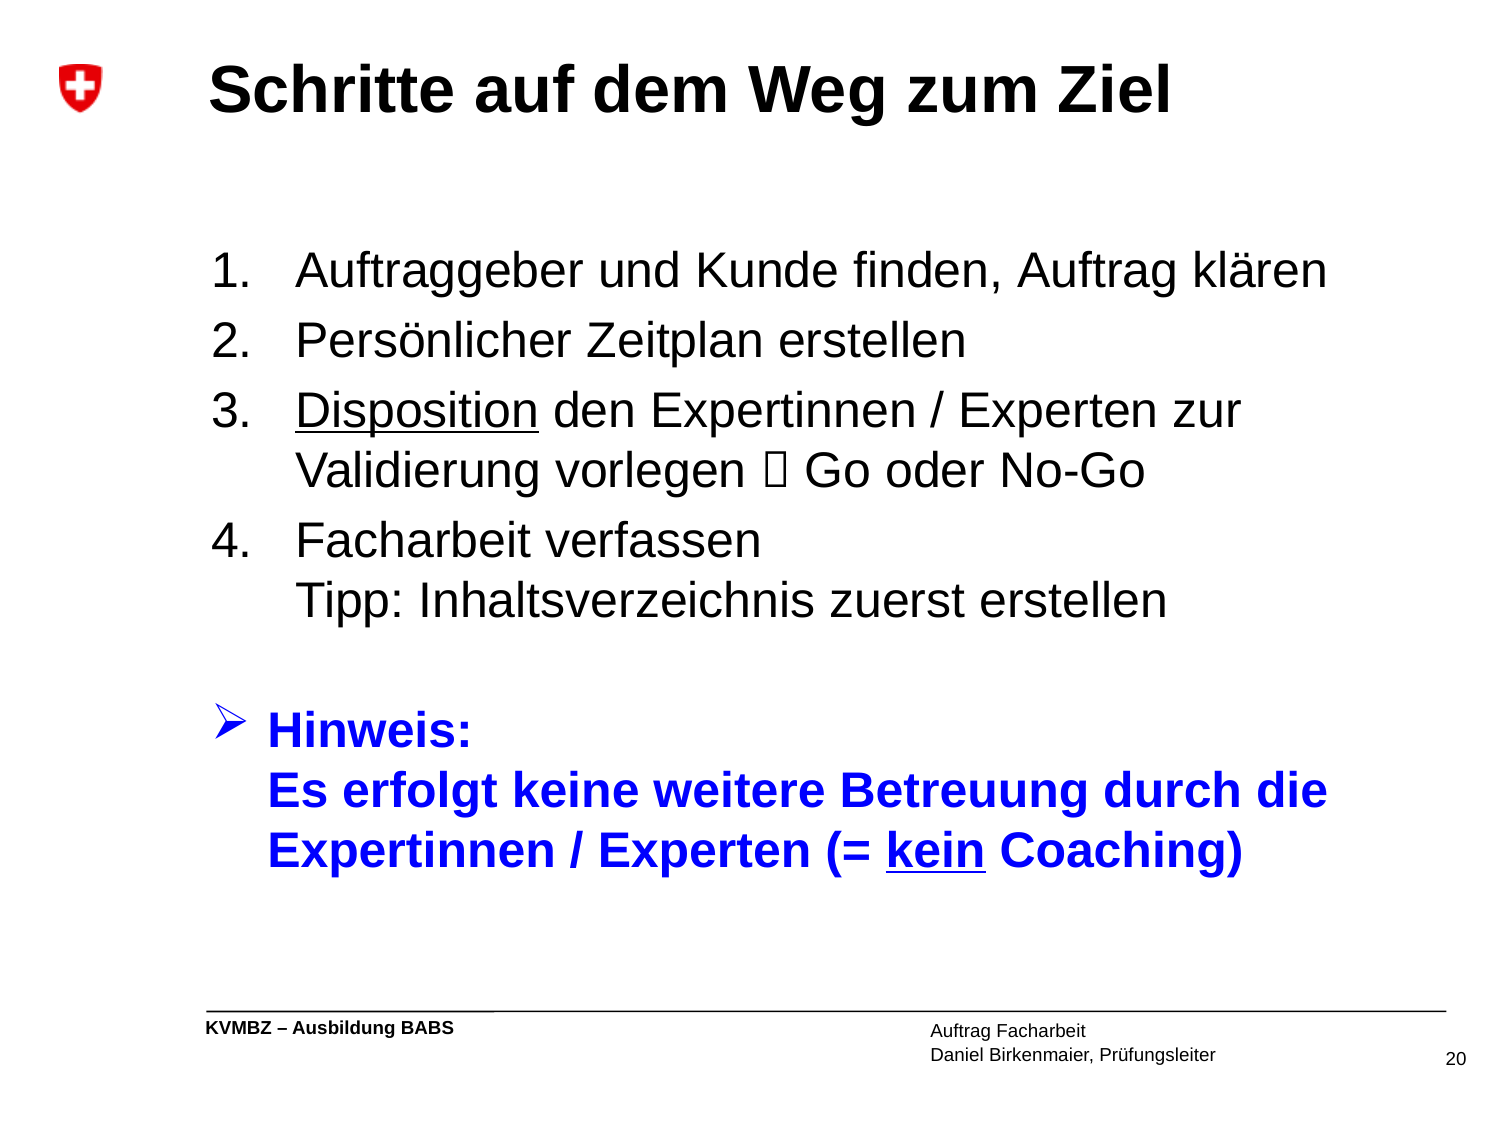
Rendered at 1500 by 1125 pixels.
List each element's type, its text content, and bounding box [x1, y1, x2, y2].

picture [59, 64, 103, 114]
footer Daniel Birkenmaier, Prüfungsleiter [915, 1048, 1447, 1071]
slide_number Auftrag Facharbeit [915, 1011, 1447, 1048]
list Auftraggeber und Kunde finden, Auftrag klären Persönlicher Zeitplan erstellen Disposition den Expertinnen / Experten zur Validierung vorlegen  Go oder No-Go Facharbeit verfassen Tipp: Inhaltsverzeichnis zuerst erstellen Hinweis: Es erfolgt keine weitere Betreuung durch die Expertinnen / Experten (= kein Coaching) [210, 237, 1438, 1012]
title Schritte auf dem Weg zum Ziel [207, 45, 1433, 209]
